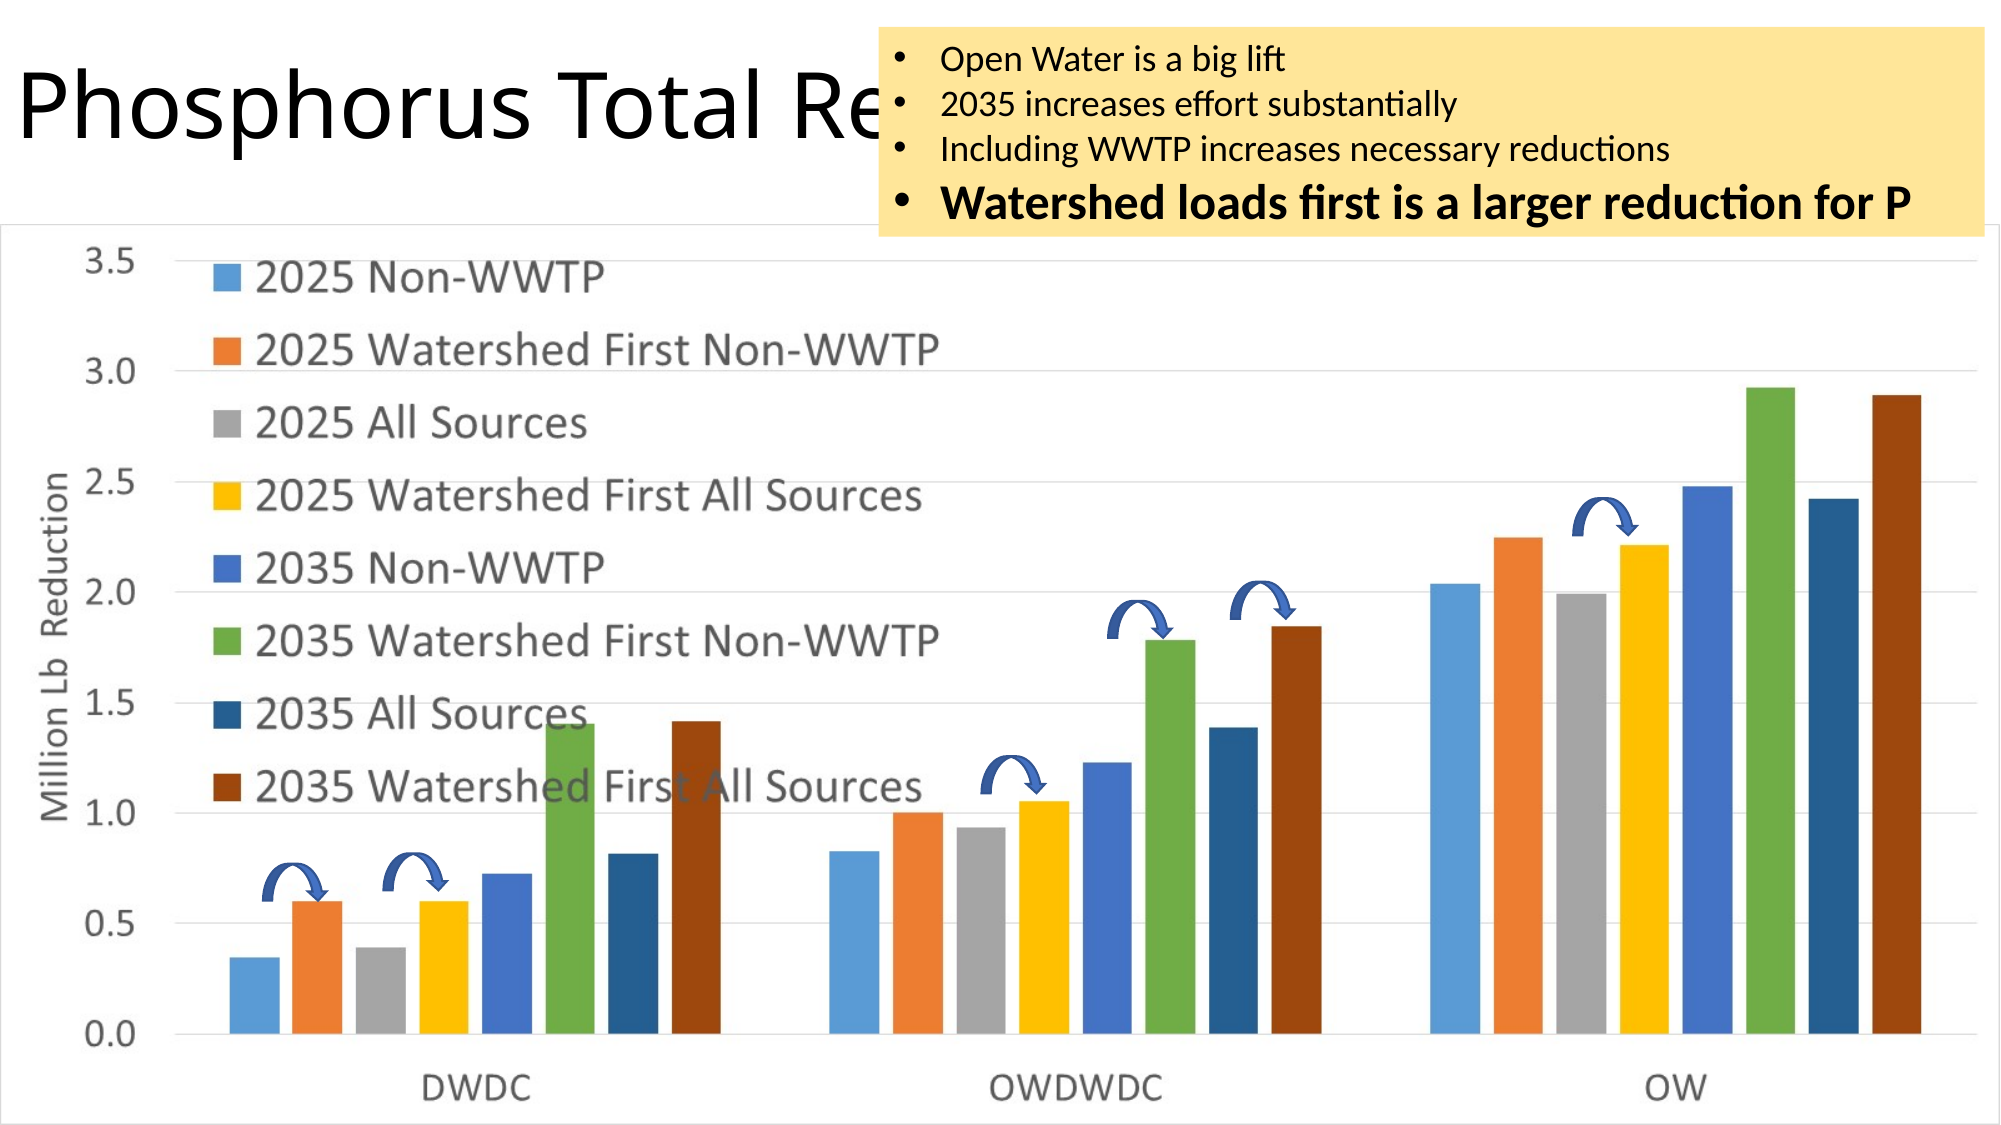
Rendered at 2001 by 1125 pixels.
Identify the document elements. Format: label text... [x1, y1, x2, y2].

text_box Open Water is a big lift 2035 increases effort substantially Including WWTP increases necessary reductions Watershed loads first is a larger reduction for P [878, 26, 1985, 224]
picture [0, 224, 2000, 1125]
title Phosphorus Total Reductions [0, 0, 1725, 218]
